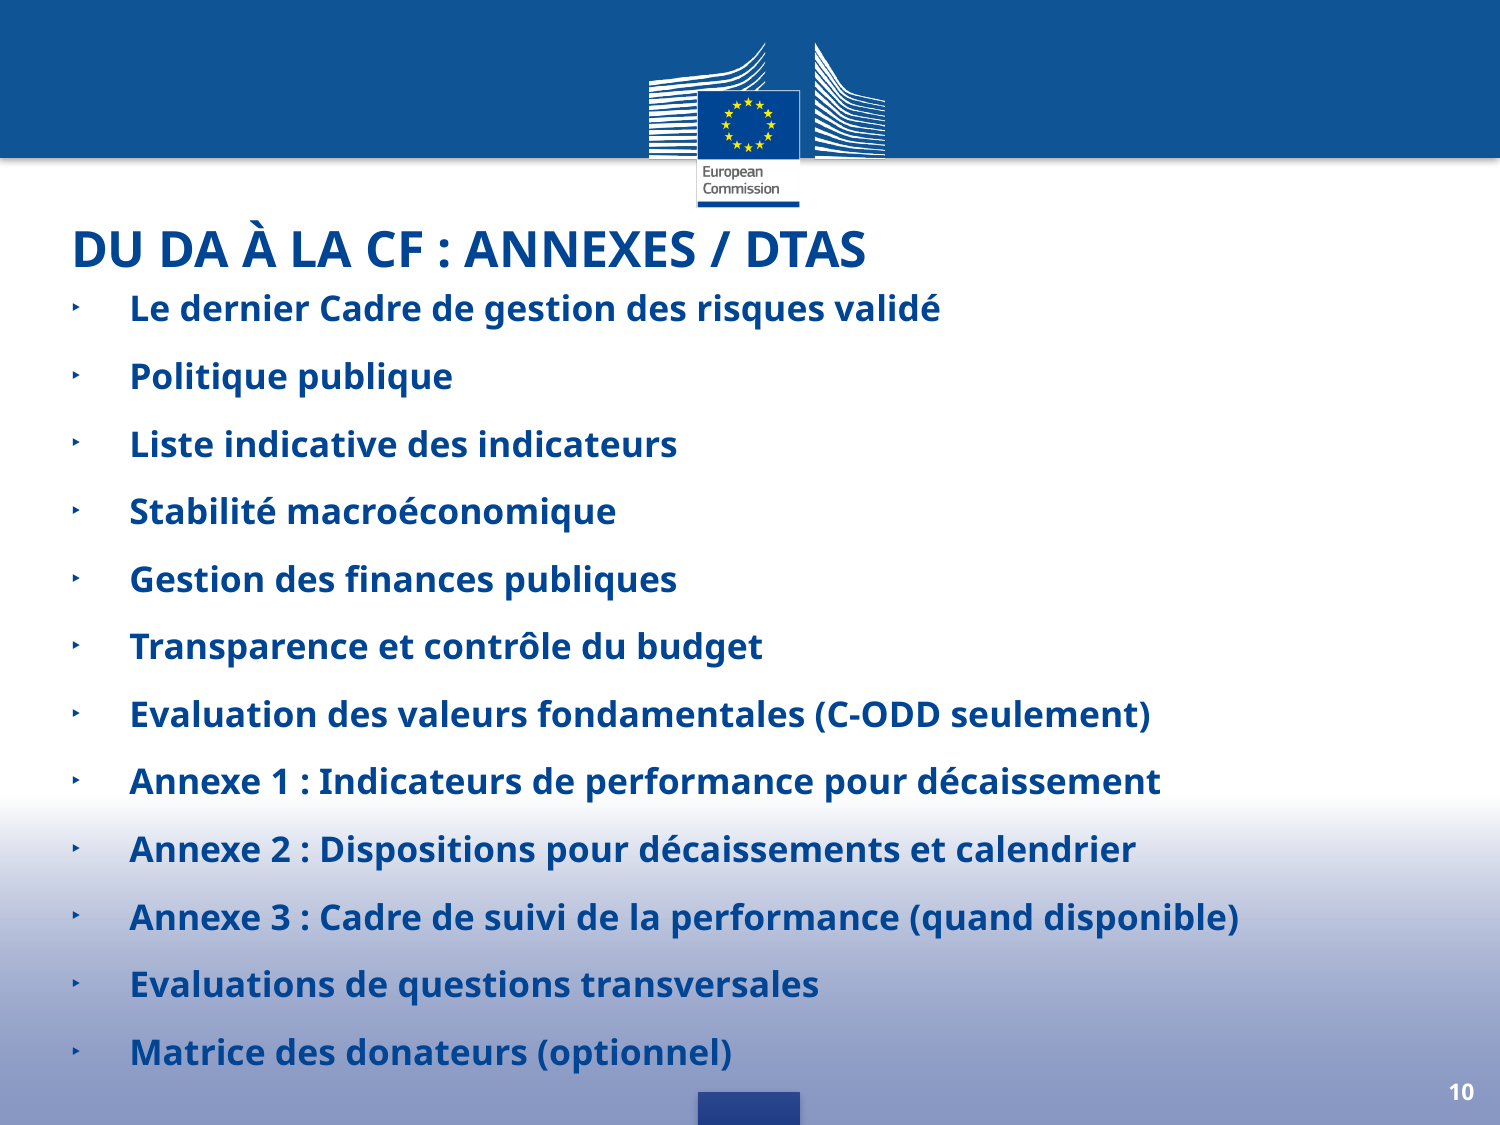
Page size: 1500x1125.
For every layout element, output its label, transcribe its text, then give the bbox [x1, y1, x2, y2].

picture [649, 42, 885, 184]
text_box [0, 796, 1500, 1125]
text_box Le dernier Cadre de gestion des risques validé Politique publique Liste indicative des indicateurs Stabilité macroéconomique Gestion des finances publiques Transparence et contrôle du budget Evaluation des valeurs fondamentales (C-ODD seulement) Annexe 1 : Indicateurs de performance pour décaissement Annexe 2 : Dispositions pour décaissements et calendrier Annexe 3 : Cadre de suivi de la performance (quand disponible) Evaluations de questions transversales Matrice des donateurs (optionnel) [55, 278, 1444, 776]
title Du DA à la CF : Annexes / DTAs [55, 184, 1445, 312]
slide_number 10 [1139, 1070, 1491, 1125]
